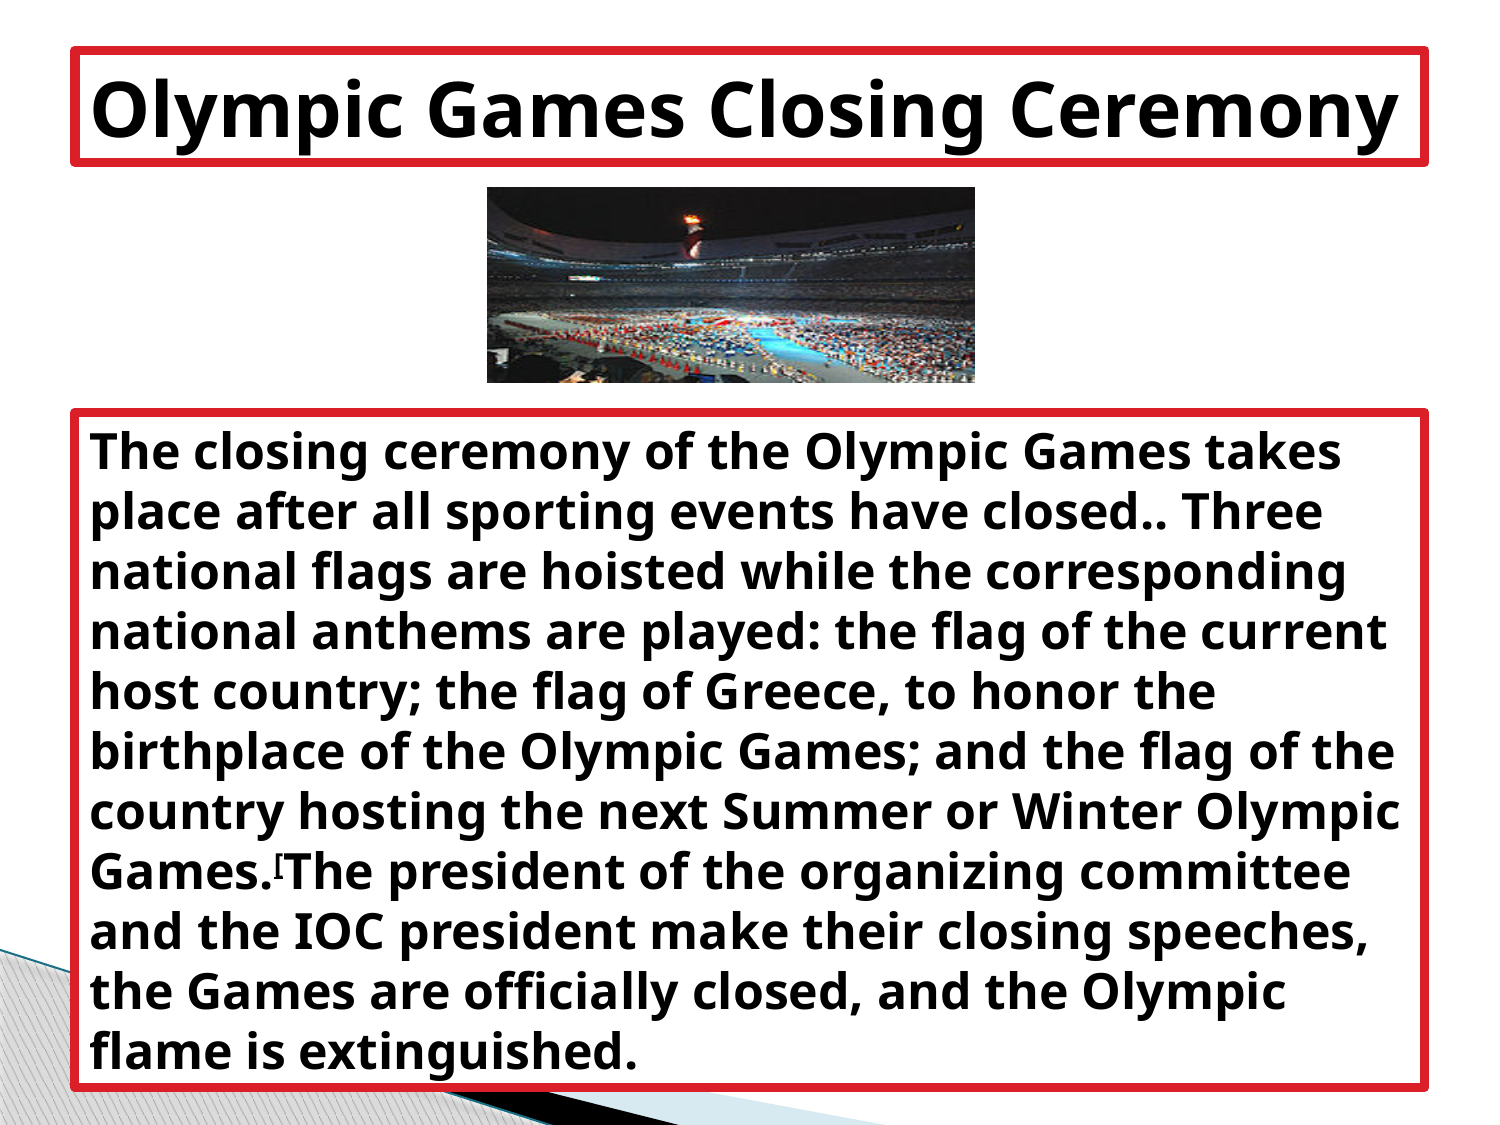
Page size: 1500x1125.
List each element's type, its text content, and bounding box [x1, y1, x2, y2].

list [487, 187, 976, 384]
text_box The closing ceremony of the Olympic Games takes place after all sporting events have closed.. Three national flags are hoisted while the corresponding national anthems are played: the flag of the current host country; the flag of Greece, to honor the birthplace of the Olympic Games; and the flag of the country hosting the next Summer or Winter Olympic Games.[The president of the organizing committee and the IOC president make their closing speeches, the Games are officially closed, and the Olympic flame is extinguished. [70, 408, 1429, 1092]
title Olympic Games Closing Ceremony [70, 46, 1429, 167]
